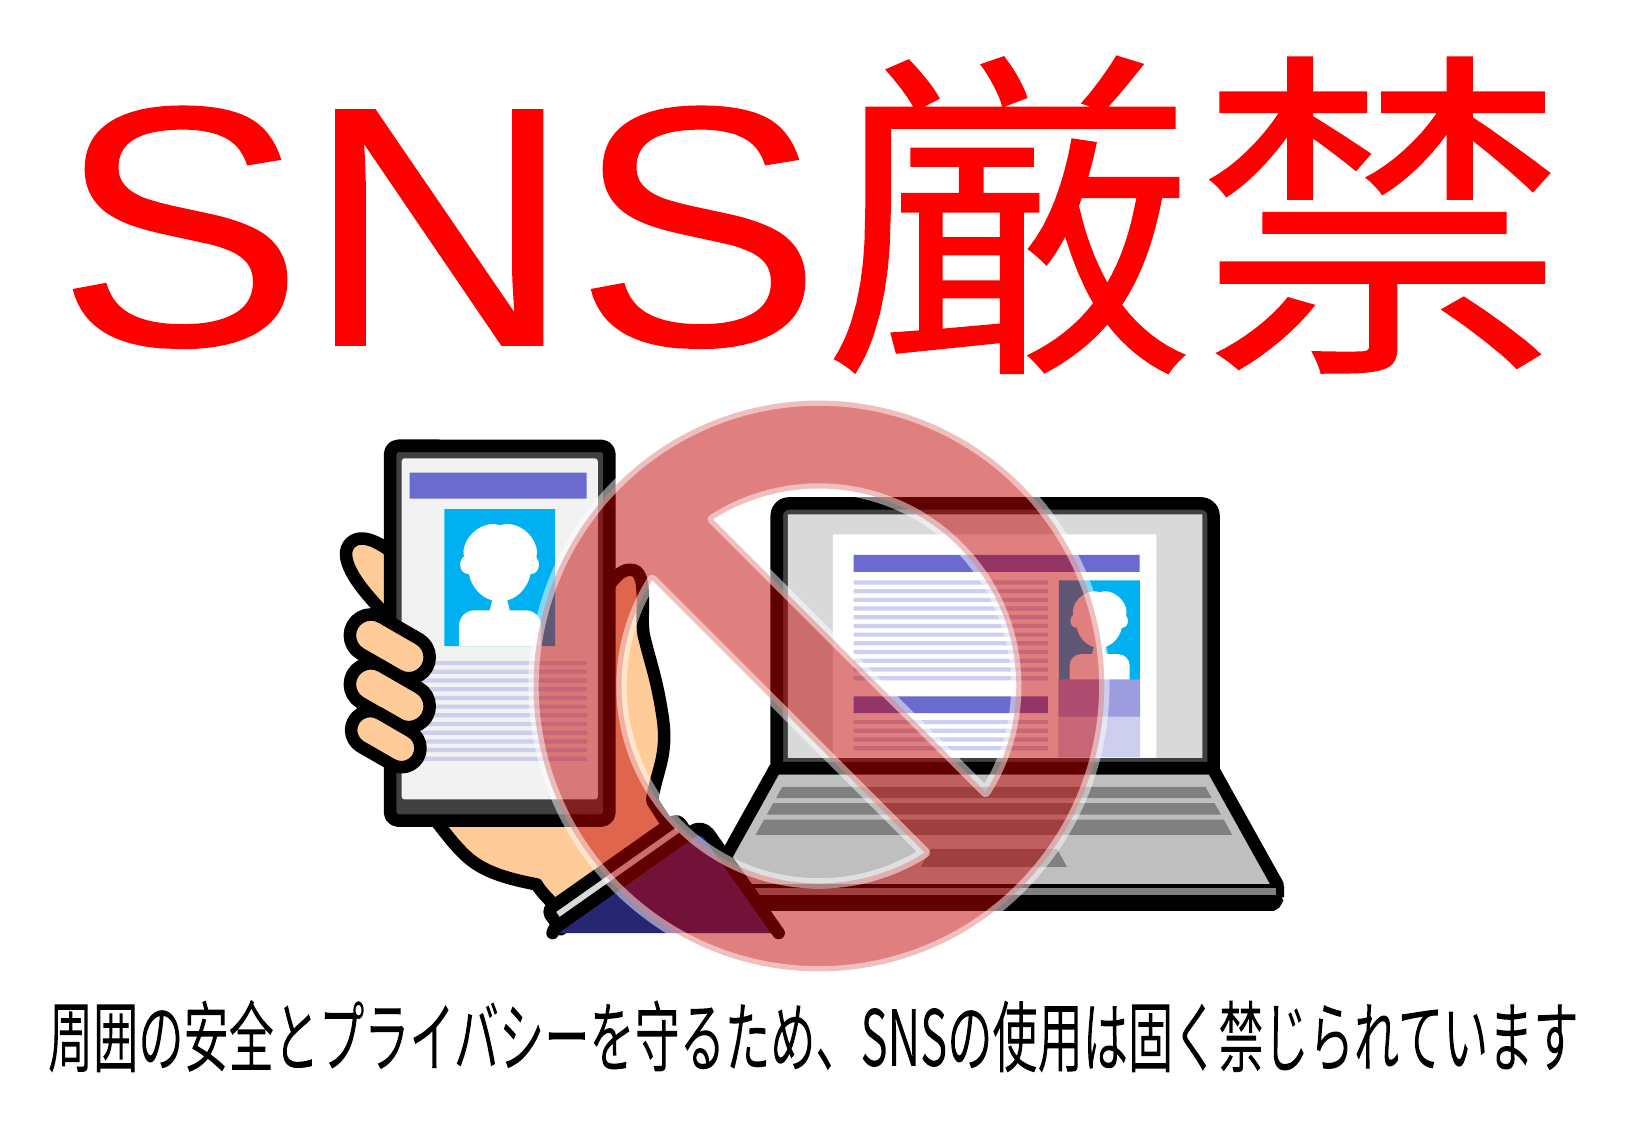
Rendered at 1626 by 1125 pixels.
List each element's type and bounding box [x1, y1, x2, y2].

text_box [346, 400, 1279, 972]
